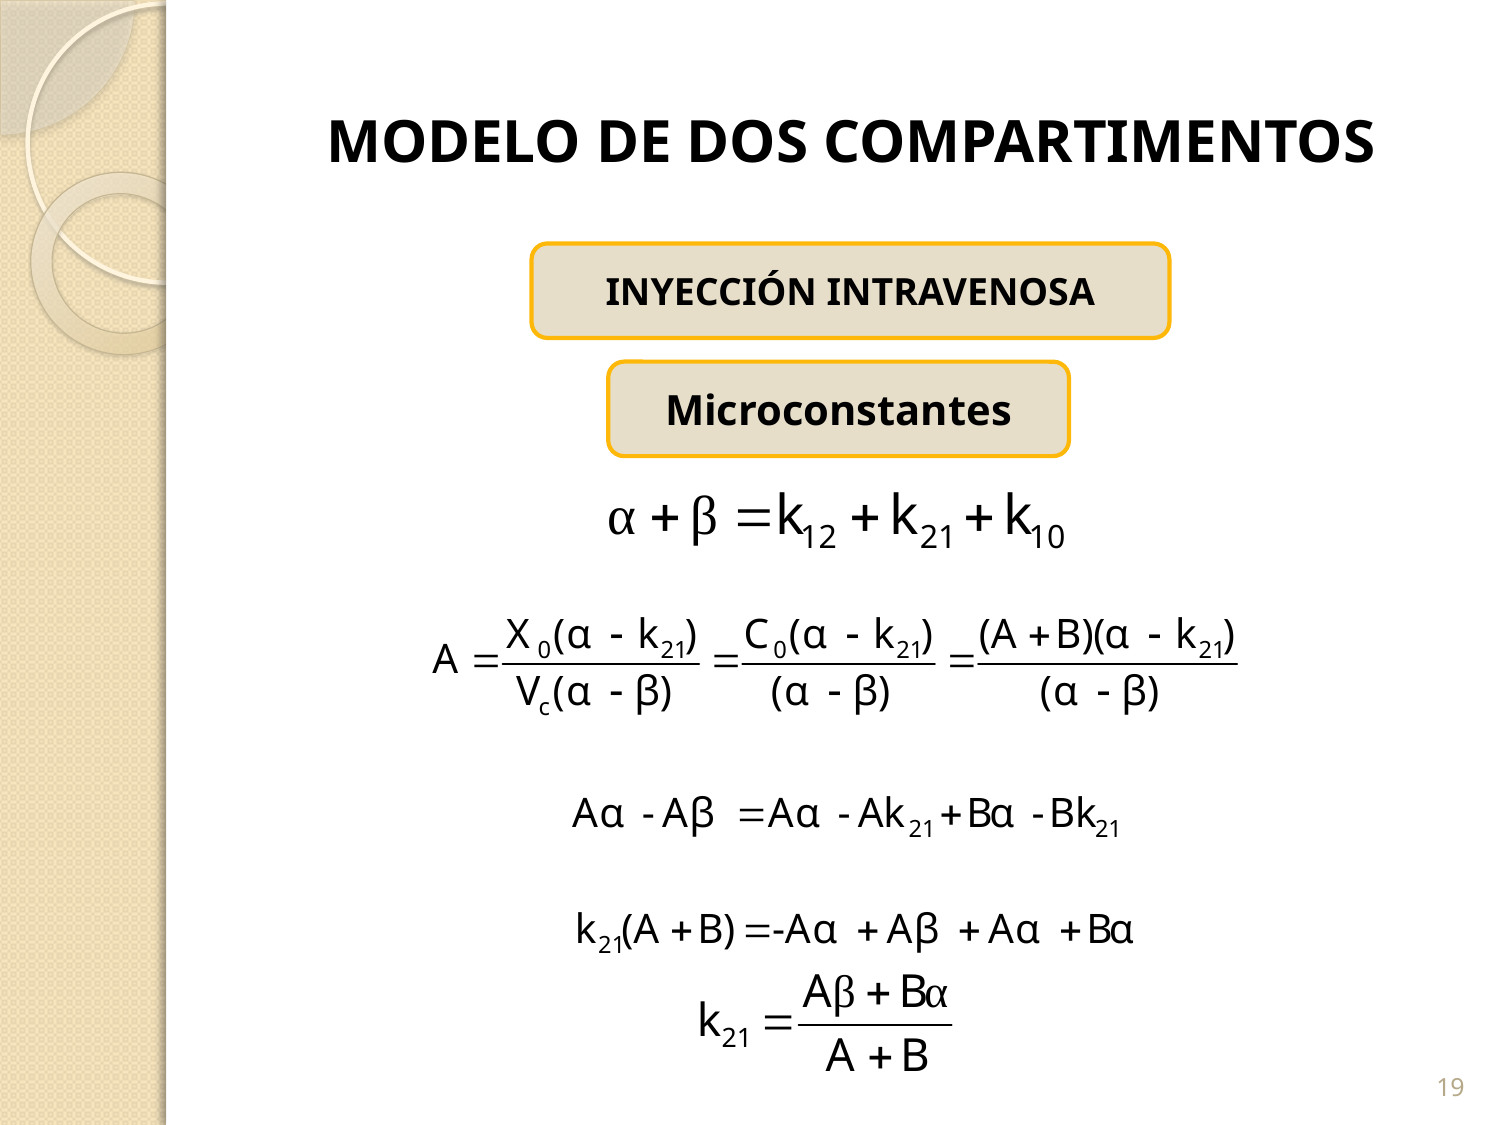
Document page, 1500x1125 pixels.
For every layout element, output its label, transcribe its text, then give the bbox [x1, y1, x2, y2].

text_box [570, 902, 1152, 961]
text_box INYECCIÓN INTRAVENOSA [529, 241, 1172, 341]
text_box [600, 479, 1070, 563]
title MODELO DE DOS COMPARTIMENTOS [235, 45, 1466, 233]
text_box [691, 972, 963, 1083]
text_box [565, 786, 1124, 845]
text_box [425, 609, 1247, 726]
slide_number 19 [1413, 1034, 1488, 1113]
text_box Microconstantes [606, 359, 1072, 459]
